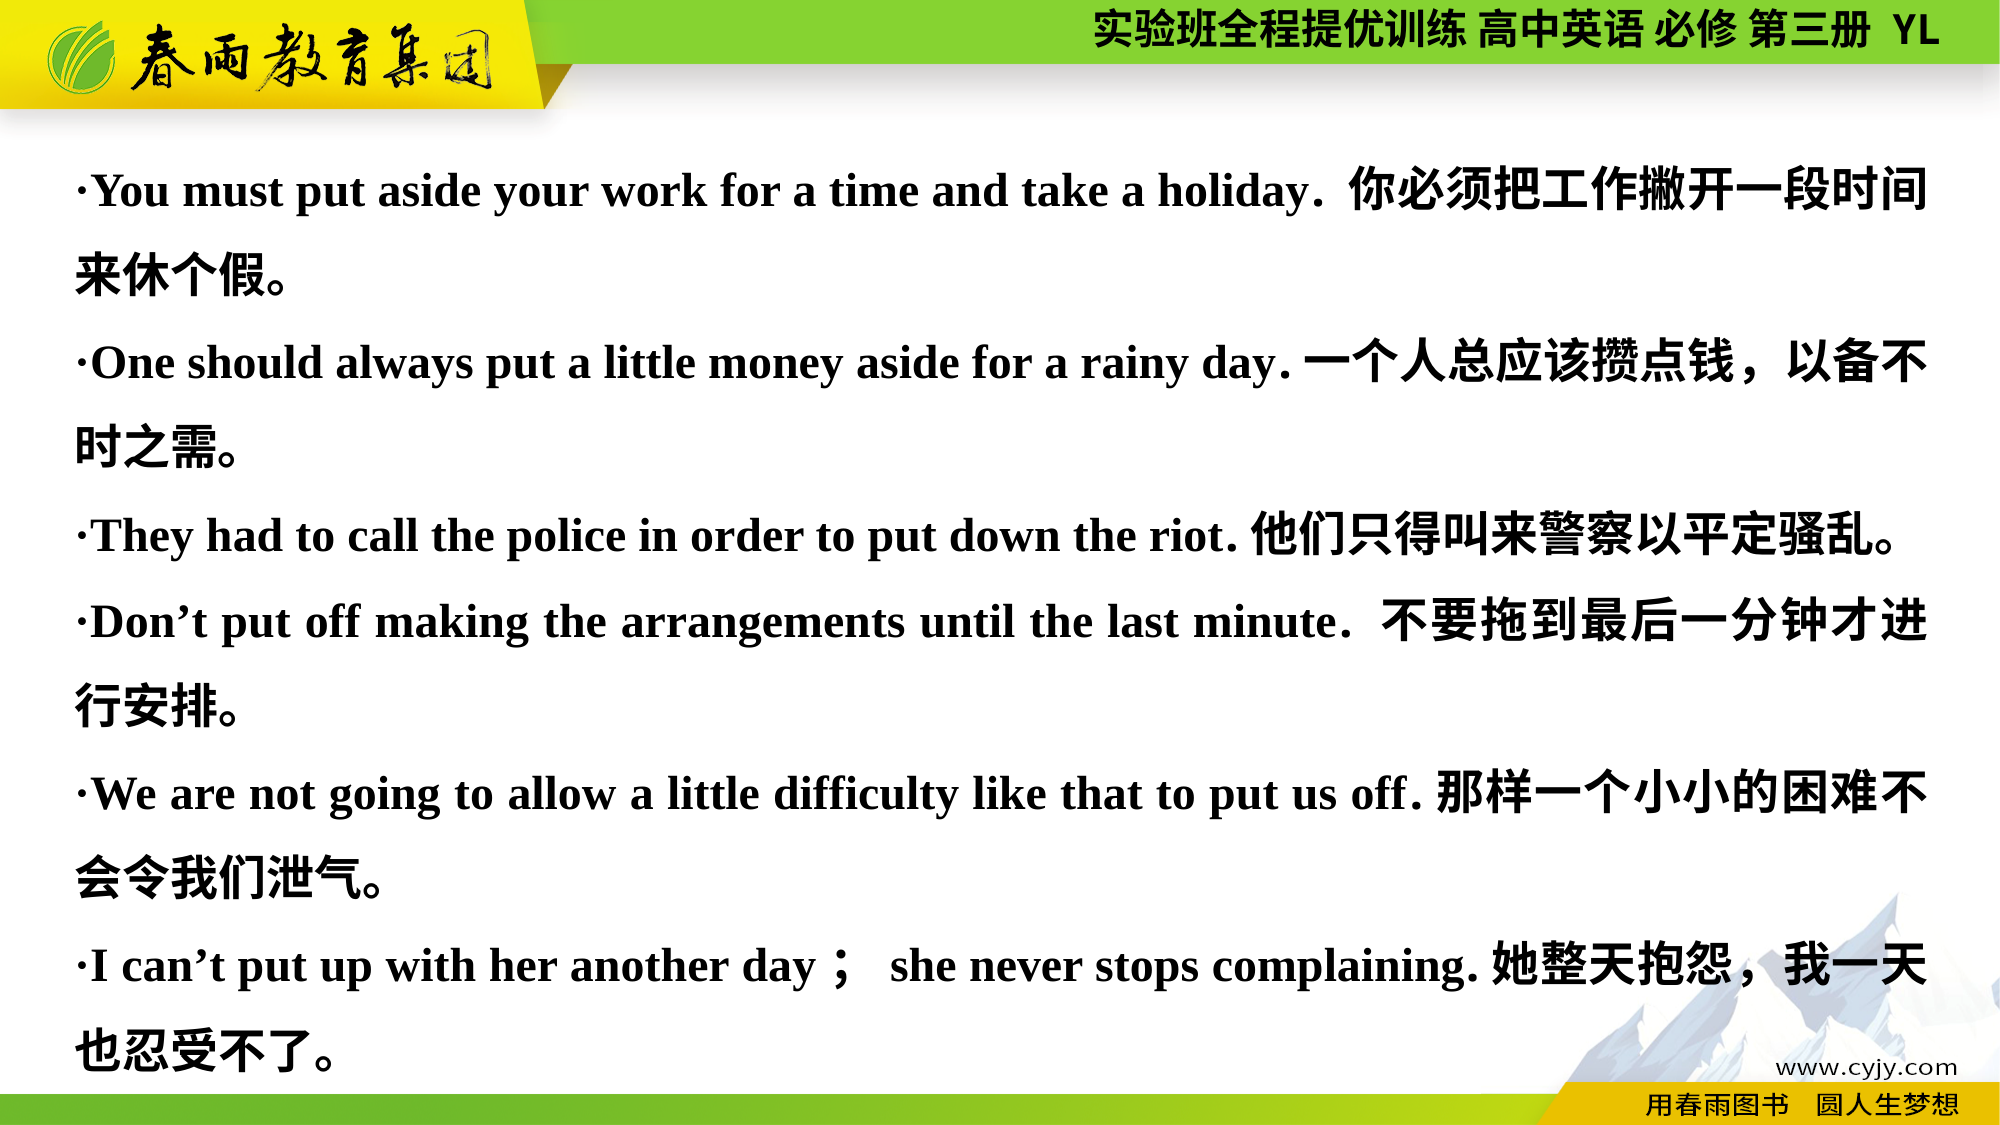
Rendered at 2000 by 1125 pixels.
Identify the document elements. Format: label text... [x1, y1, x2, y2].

list ·You must put aside your work for a time and take a holiday. 你必须把工作撇开一段时间来休个假。 ·One should always put a little money aside for a rainy day.一个人总应该攒点钱，以备不时之需。 ·They had to call the police in order to put down the riot.他们只得叫来警察以平定骚乱。 ·Don’t put off making the arrangements until the last minute. 不要拖到最后一分钟才进行安排。 ·We are not going to allow a little difficulty like that to put us off.那样一个小小的困难不会令我们泄气。 ·I can’t put up with her another day；she never stops complaining.她整天抱怨，我一天也忍受不了。 [59, 122, 1944, 1085]
picture [0, 0, 2000, 1125]
